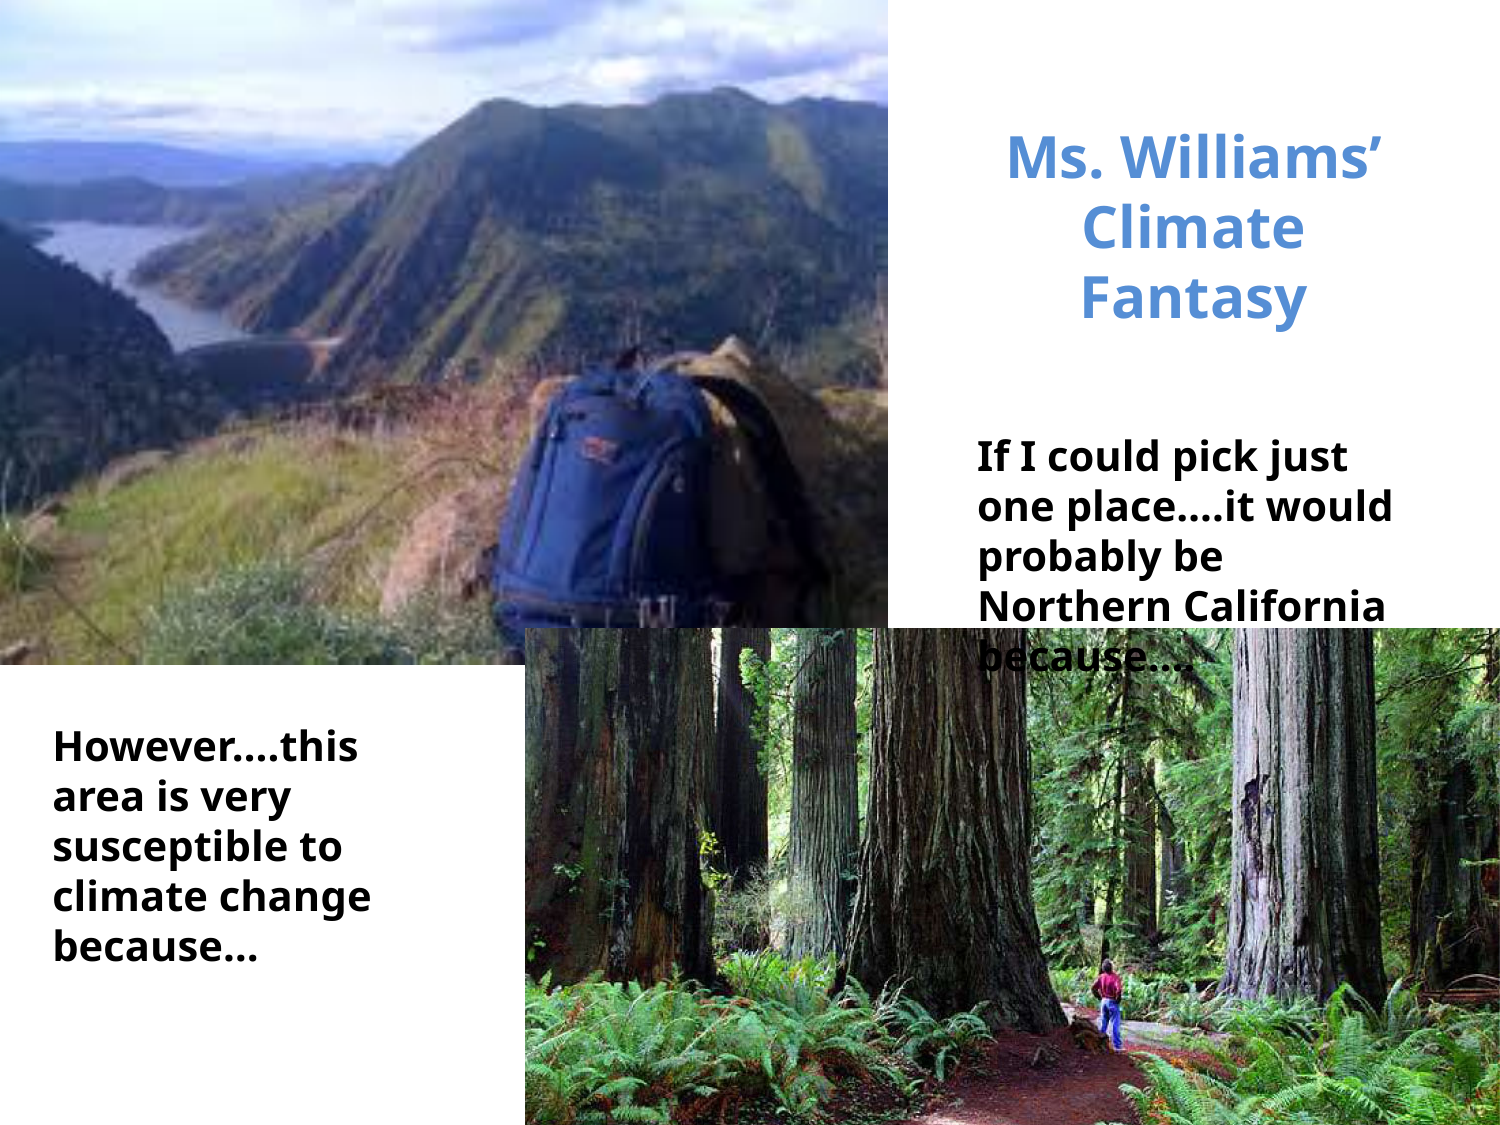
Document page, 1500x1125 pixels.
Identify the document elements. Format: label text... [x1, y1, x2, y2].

picture [0, 0, 1500, 1125]
text_box However….this area is very susceptible to climate change because… [37, 712, 463, 978]
text_box Ms. Williams’ Climate Fantasy If I could pick just one place….it would probably be Northern California because…. [962, 112, 1425, 627]
